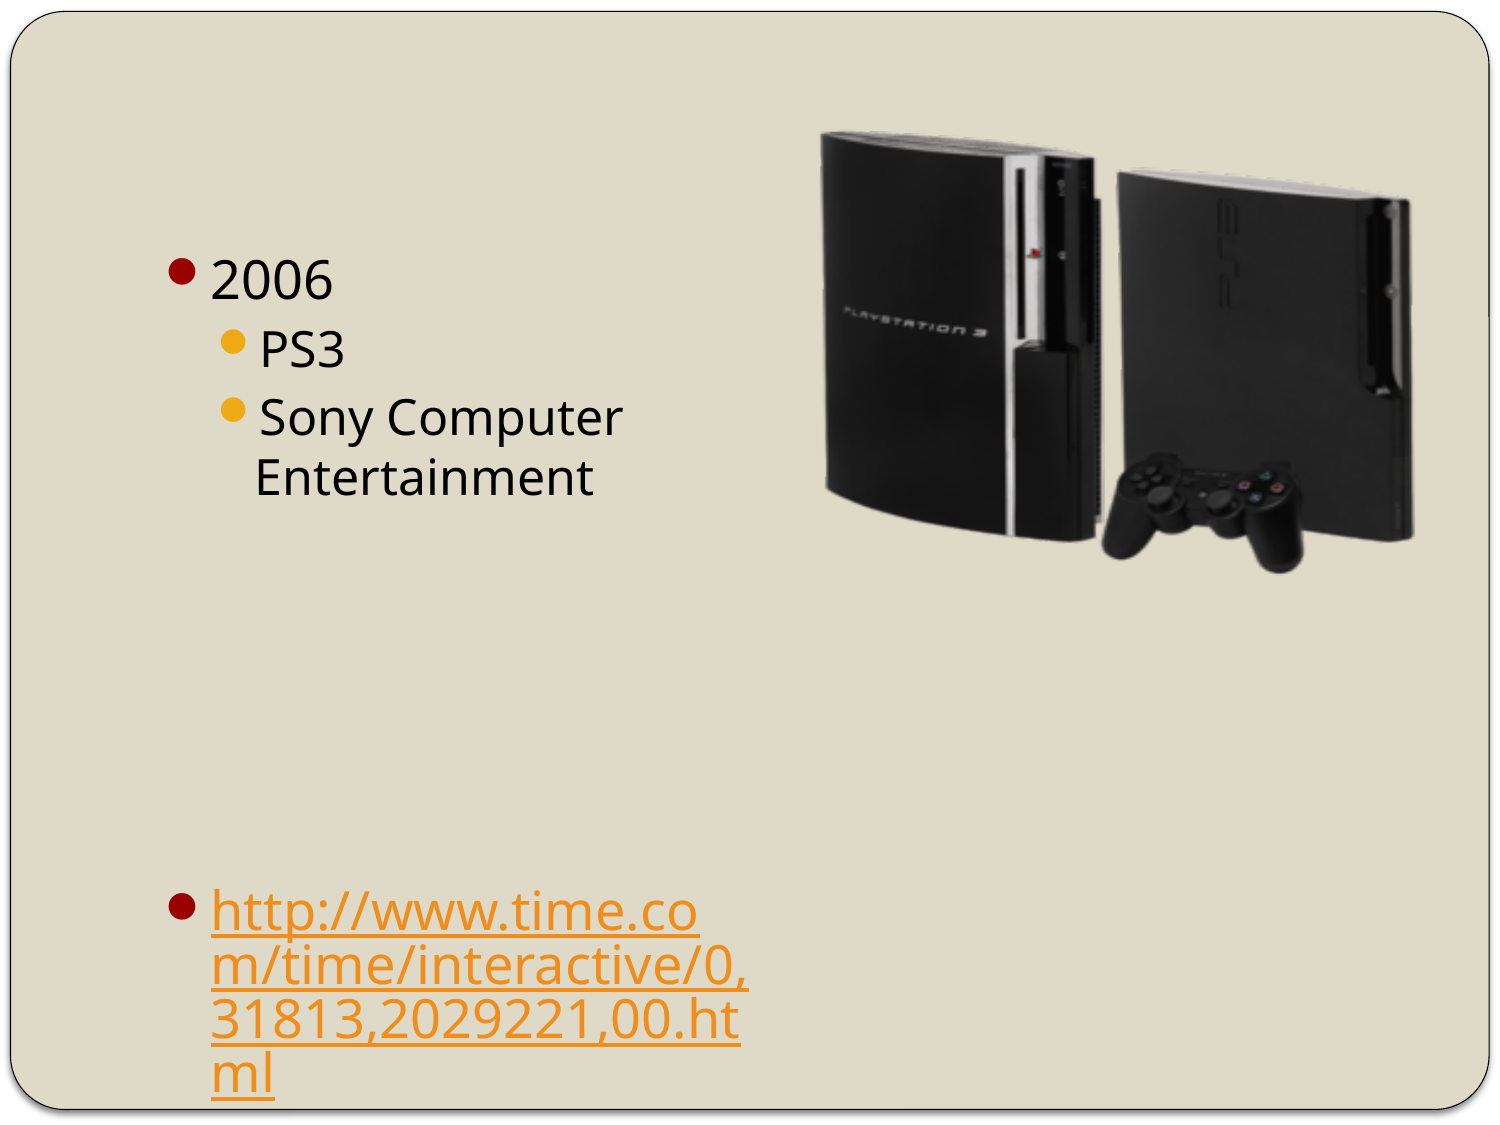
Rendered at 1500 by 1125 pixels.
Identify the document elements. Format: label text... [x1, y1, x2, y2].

list 2006 PS3 Sony Computer Entertainment http://www.time.com/time/interactive/0,31813,2029221,00.html [150, 237, 765, 988]
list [809, 44, 1425, 659]
